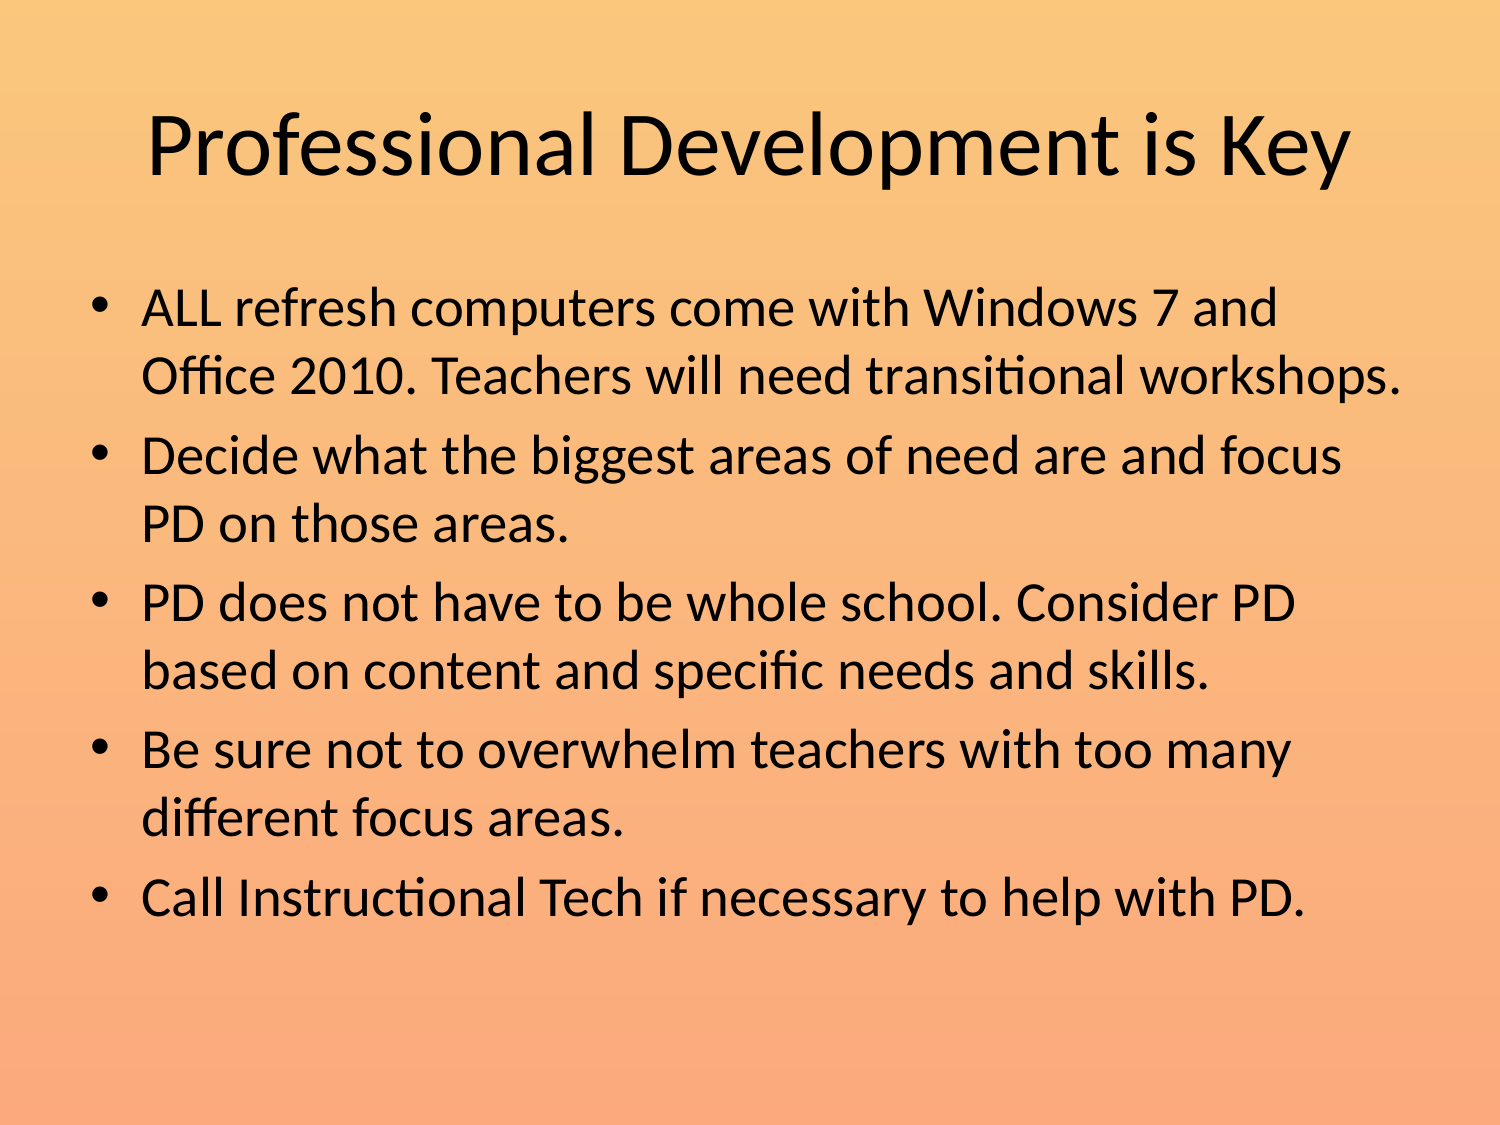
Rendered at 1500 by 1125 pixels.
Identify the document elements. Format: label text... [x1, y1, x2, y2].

title Professional Development is Key [75, 45, 1425, 233]
list ALL refresh computers come with Windows 7 and Office 2010. Teachers will need transitional workshops. Decide what the biggest areas of need are and focus PD on those areas. PD does not have to be whole school. Consider PD based on content and specific needs and skills. Be sure not to overwhelm teachers with too many different focus areas. Call Instructional Tech if necessary to help with PD. [75, 262, 1425, 1005]
